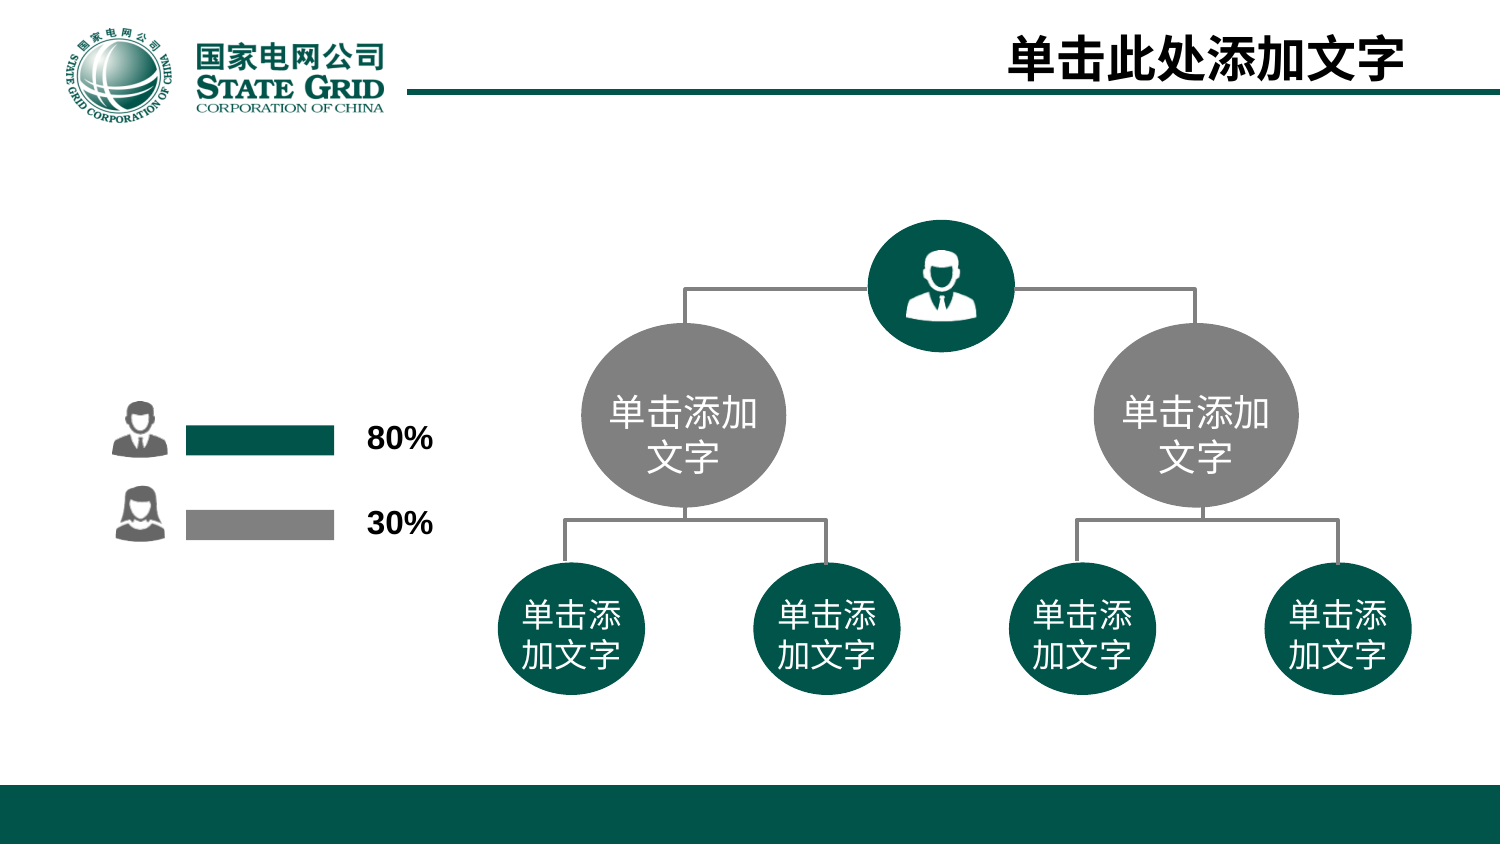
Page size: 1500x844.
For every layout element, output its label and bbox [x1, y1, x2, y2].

text_box [114, 485, 450, 550]
text_box [1021, 287, 1197, 321]
text_box [1076, 492, 1338, 565]
text_box [753, 562, 901, 696]
text_box [497, 562, 646, 696]
text_box [683, 287, 862, 322]
text_box [1093, 322, 1300, 491]
text_box [580, 322, 787, 491]
text_box [867, 219, 1016, 353]
text_box [111, 401, 450, 465]
picture [66, 28, 384, 123]
text_box [564, 492, 827, 565]
text_box [1264, 562, 1412, 696]
text_box [1008, 562, 1157, 696]
